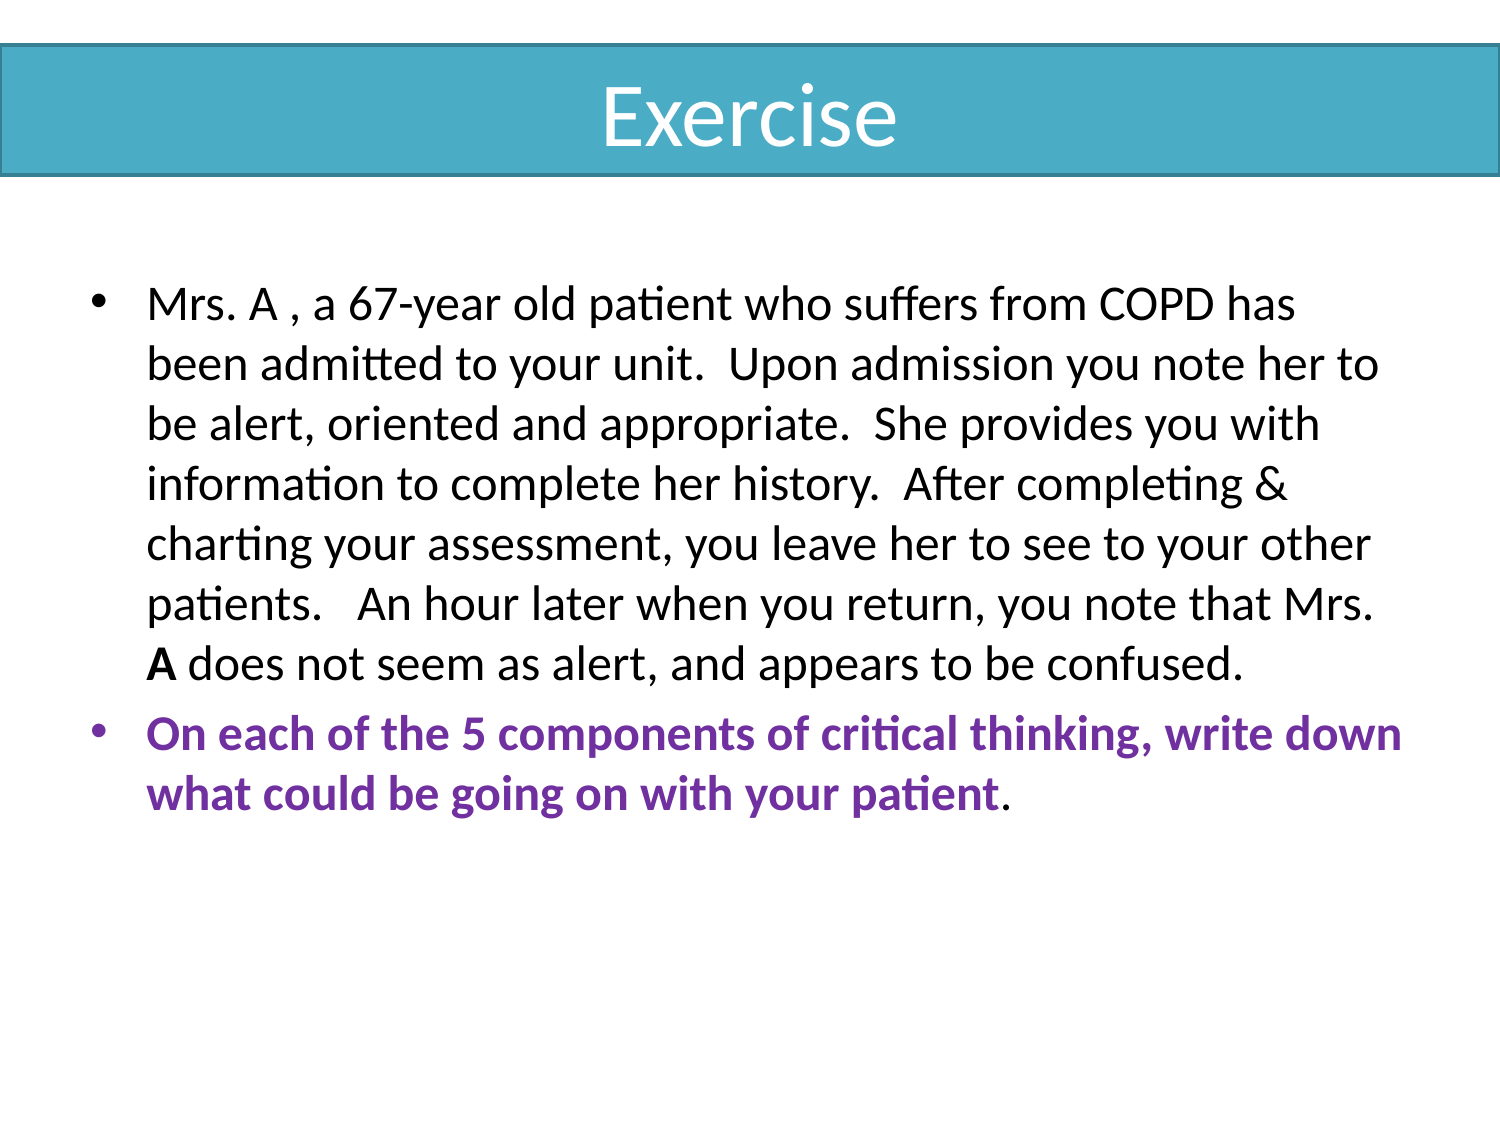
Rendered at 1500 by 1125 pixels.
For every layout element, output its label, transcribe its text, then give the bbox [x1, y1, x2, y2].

list Mrs. A , a 67-year old patient who suffers from COPD has been admitted to your unit. Upon admission you note her to be alert, oriented and appropriate. She provides you with information to complete her history. After completing & charting your assessment, you leave her to see to your other patients. An hour later when you return, you note that Mrs. A does not seem as alert, and appears to be confused. On each of the 5 components of critical thinking, write down what could be going on with your patient. [75, 262, 1425, 1005]
title Exercise [0, 43, 1500, 177]
